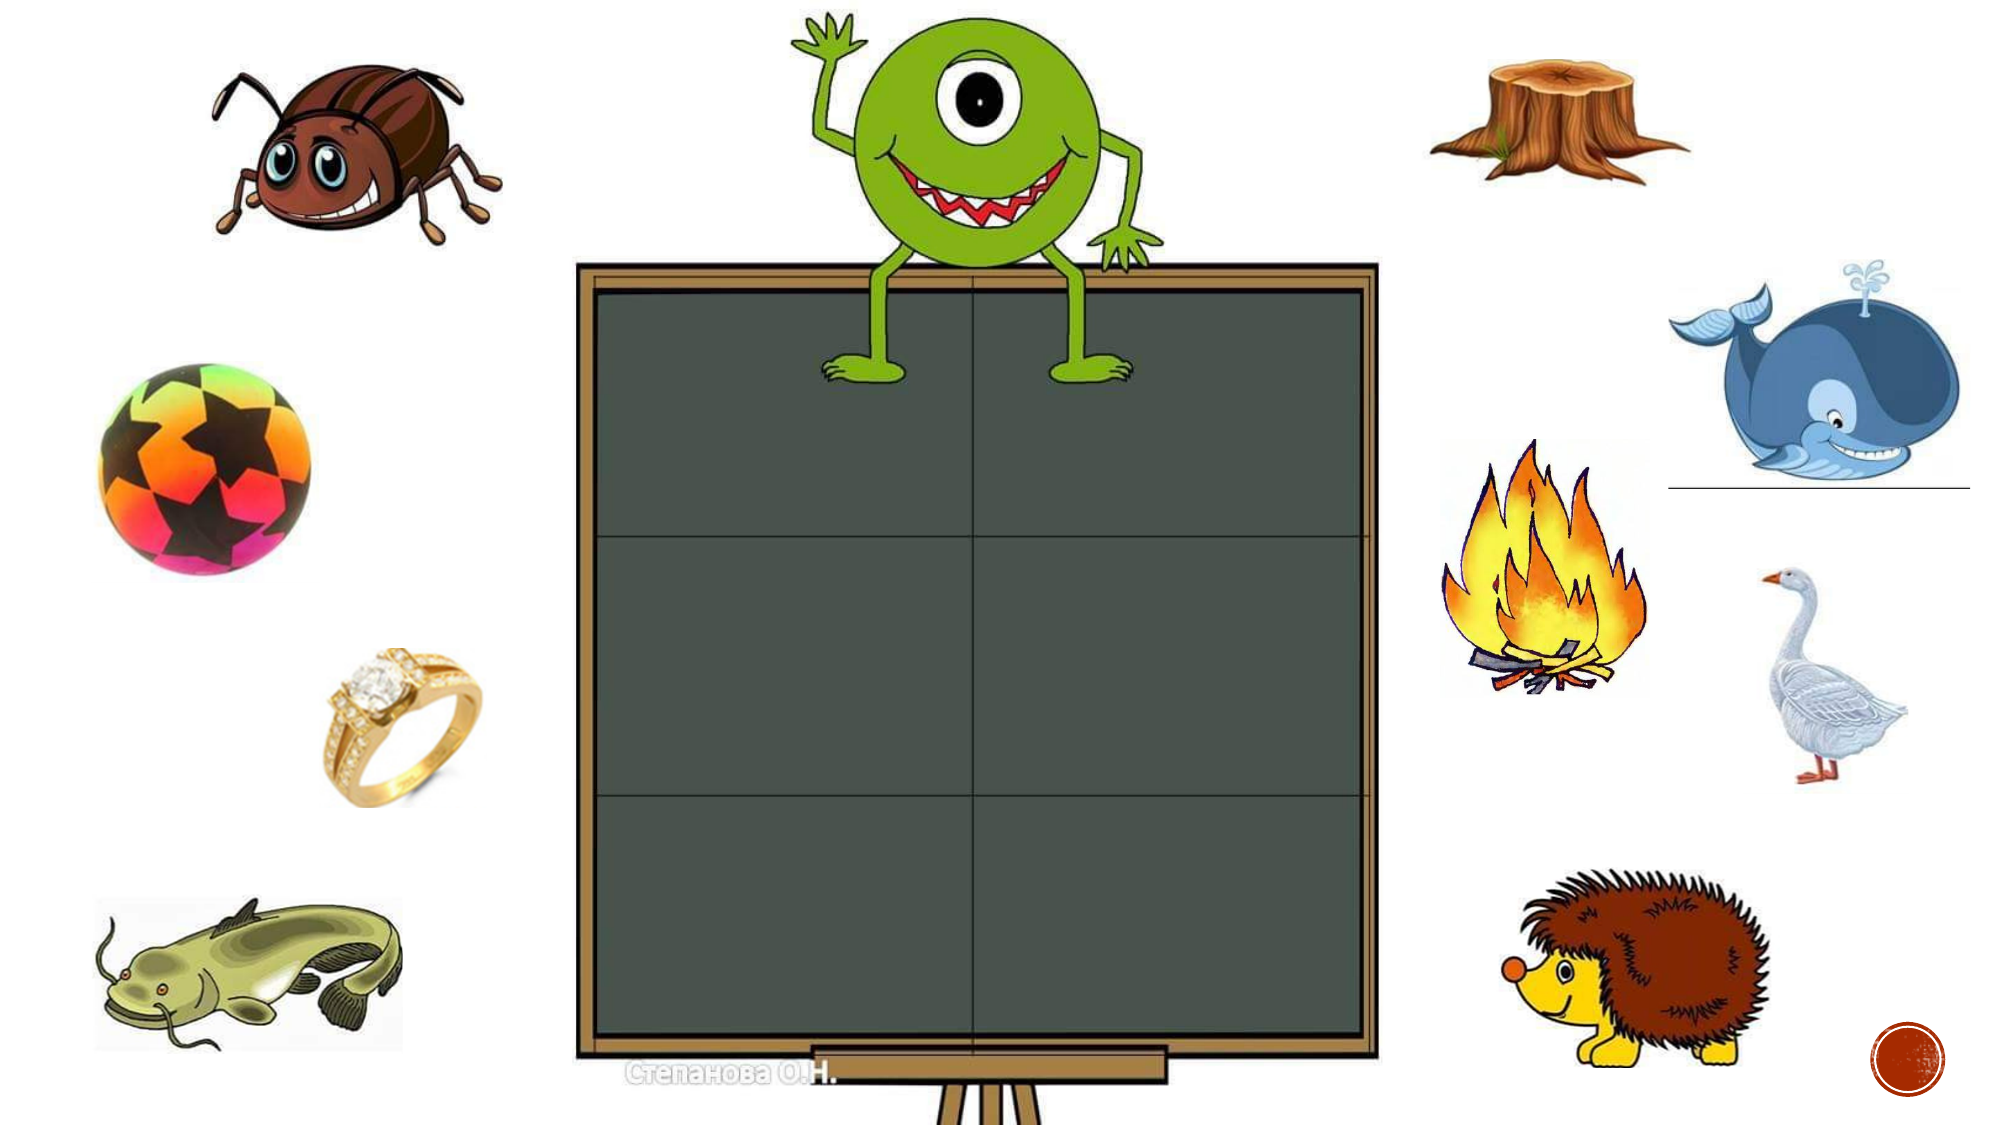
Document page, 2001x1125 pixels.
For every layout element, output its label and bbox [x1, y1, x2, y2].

picture [1492, 867, 1780, 1068]
picture [319, 648, 487, 808]
picture [91, 361, 320, 583]
picture [205, 59, 508, 260]
picture [91, 879, 403, 1063]
picture [1743, 562, 1909, 794]
picture [1440, 439, 1650, 698]
picture [533, 0, 1695, 1125]
picture [1668, 259, 1971, 489]
